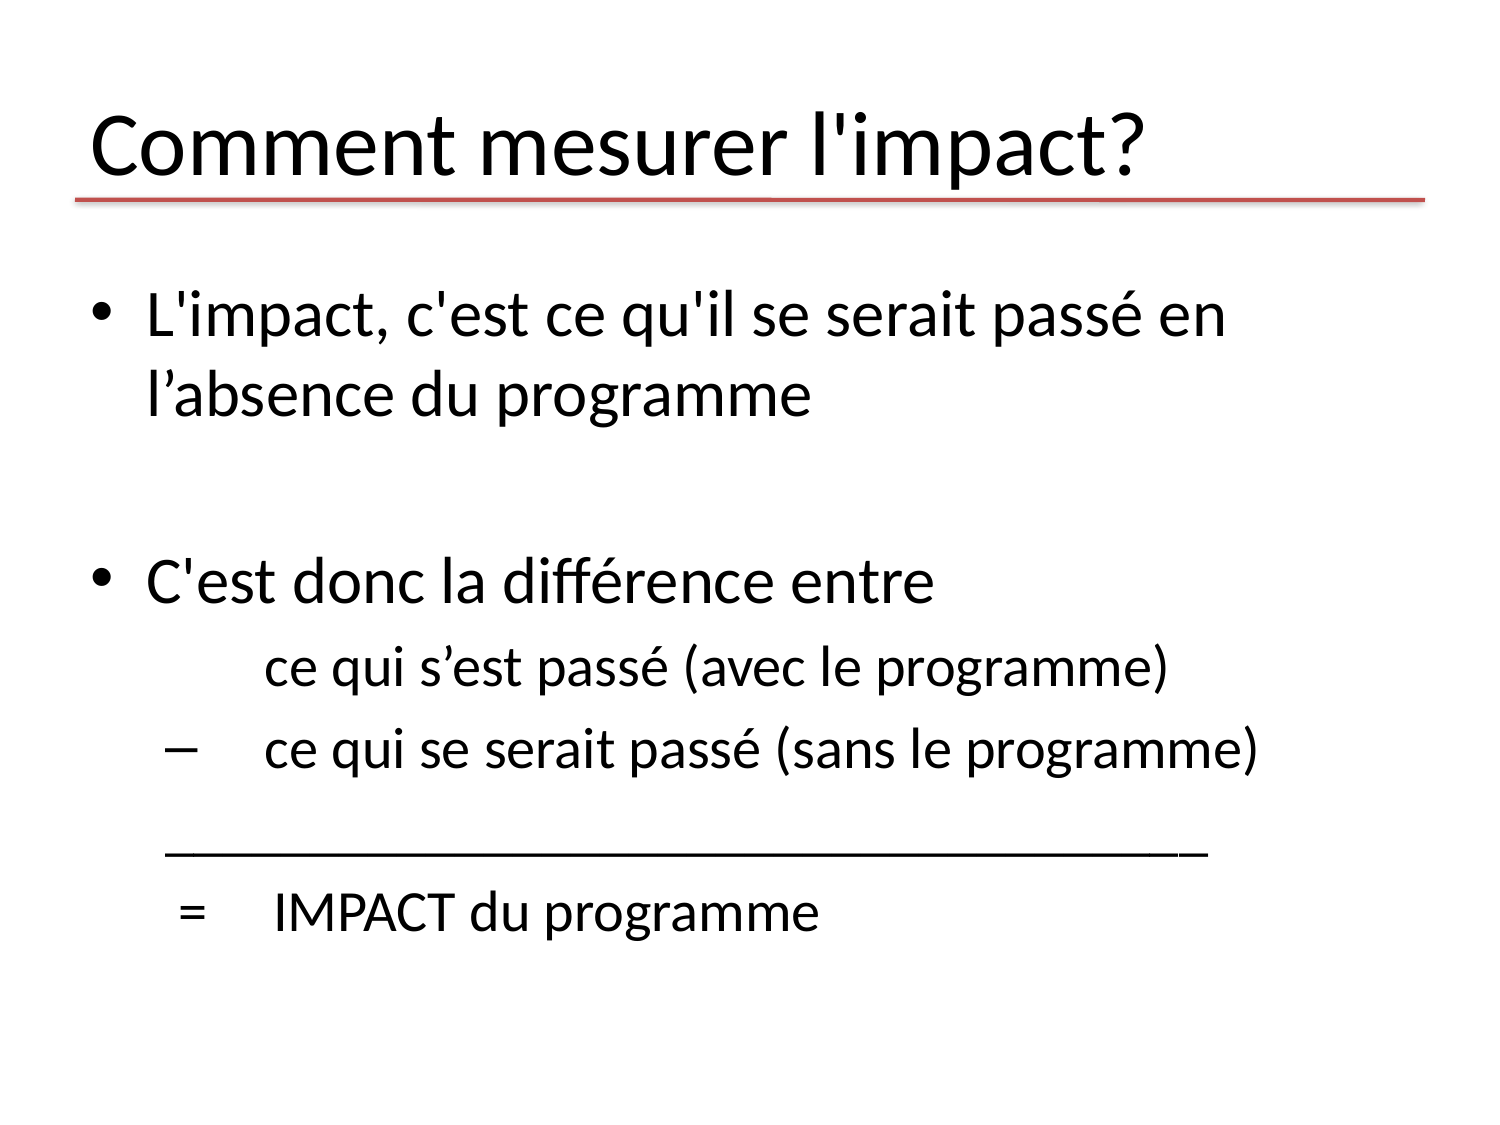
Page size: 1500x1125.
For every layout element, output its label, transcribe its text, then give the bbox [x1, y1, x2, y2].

title Comment mesurer l'impact? [75, 45, 1425, 233]
list L'impact, c'est ce qu'il se serait passé en l’absence du programme C'est donc la différence entre ce qui s’est passé (avec le programme) ce qui se serait passé (sans le programme) ____________________________________ = IMPACT du programme [75, 262, 1425, 1005]
